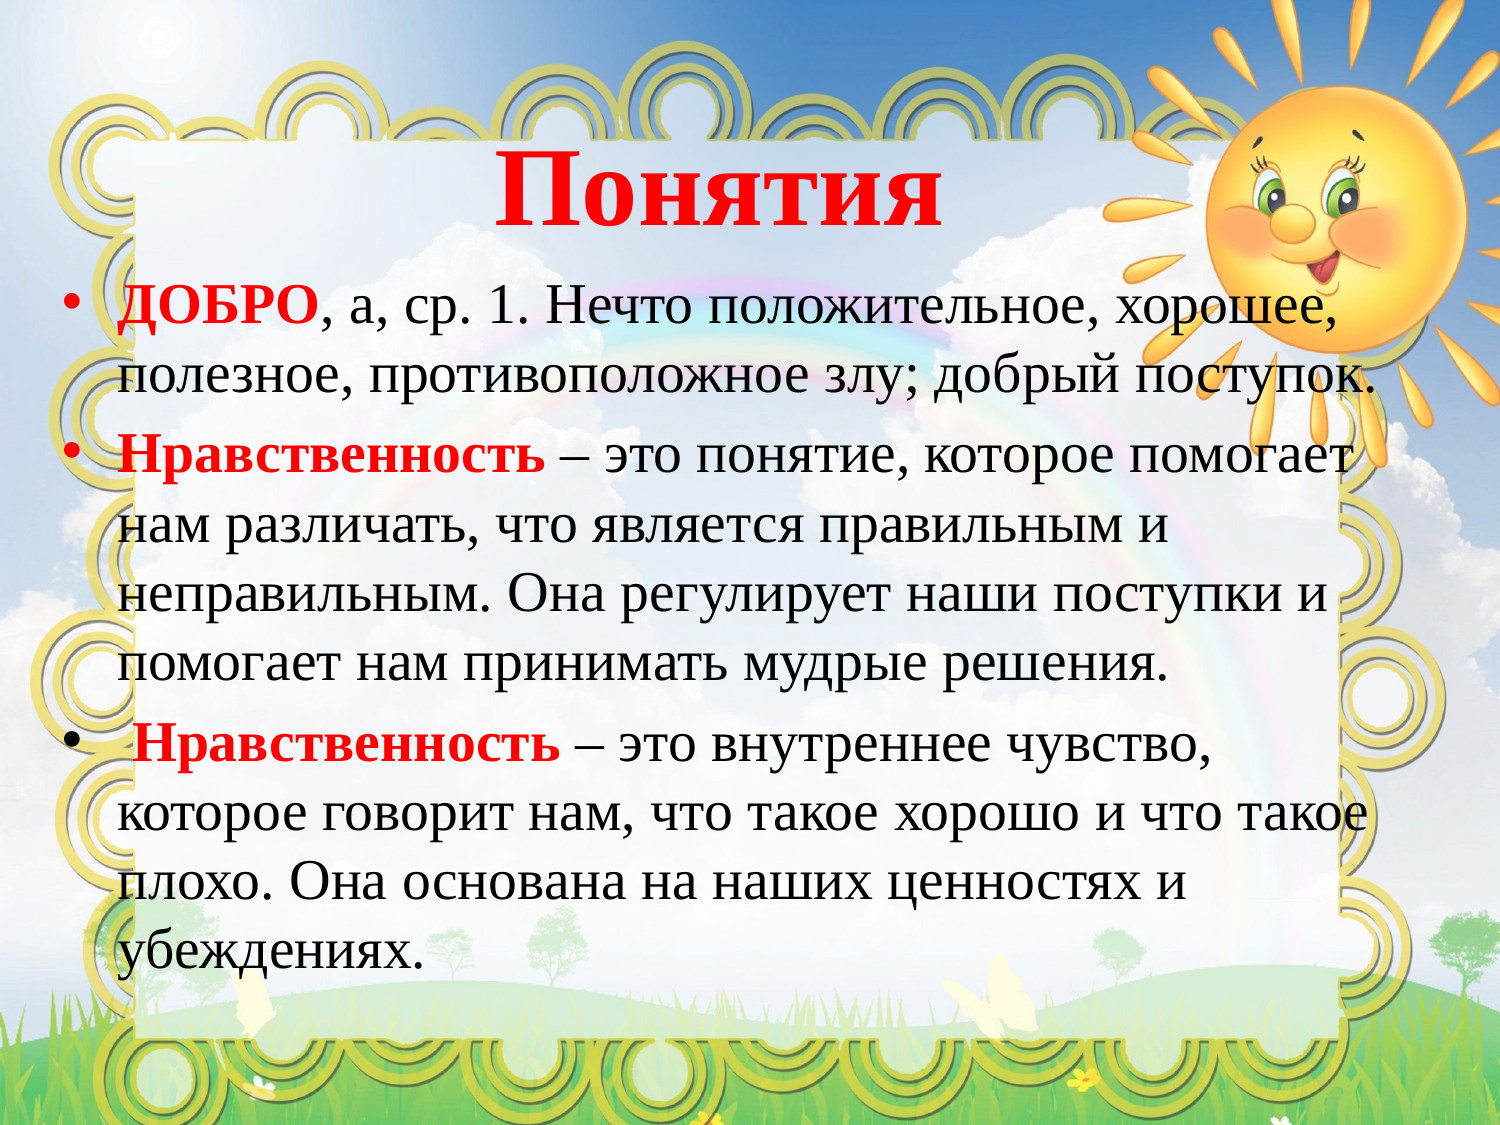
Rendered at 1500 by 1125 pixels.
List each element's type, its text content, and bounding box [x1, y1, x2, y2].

list ДОБРО, а, ср. 1. Нечто положительное, хорошее, полезное, противоположное злу; добрый поступок. Нравственность – это понятие, которое помогает нам различать, что является правильным и неправильным. Она регулирует наши поступки и помогает нам принимать мудрые решения. Нравственность – это внутреннее чувство, которое говорит нам, что такое хорошо и что такое плохо. Она основана на наших ценностях и убеждениях. [46, 257, 1397, 1012]
title Понятия [58, 105, 1409, 256]
